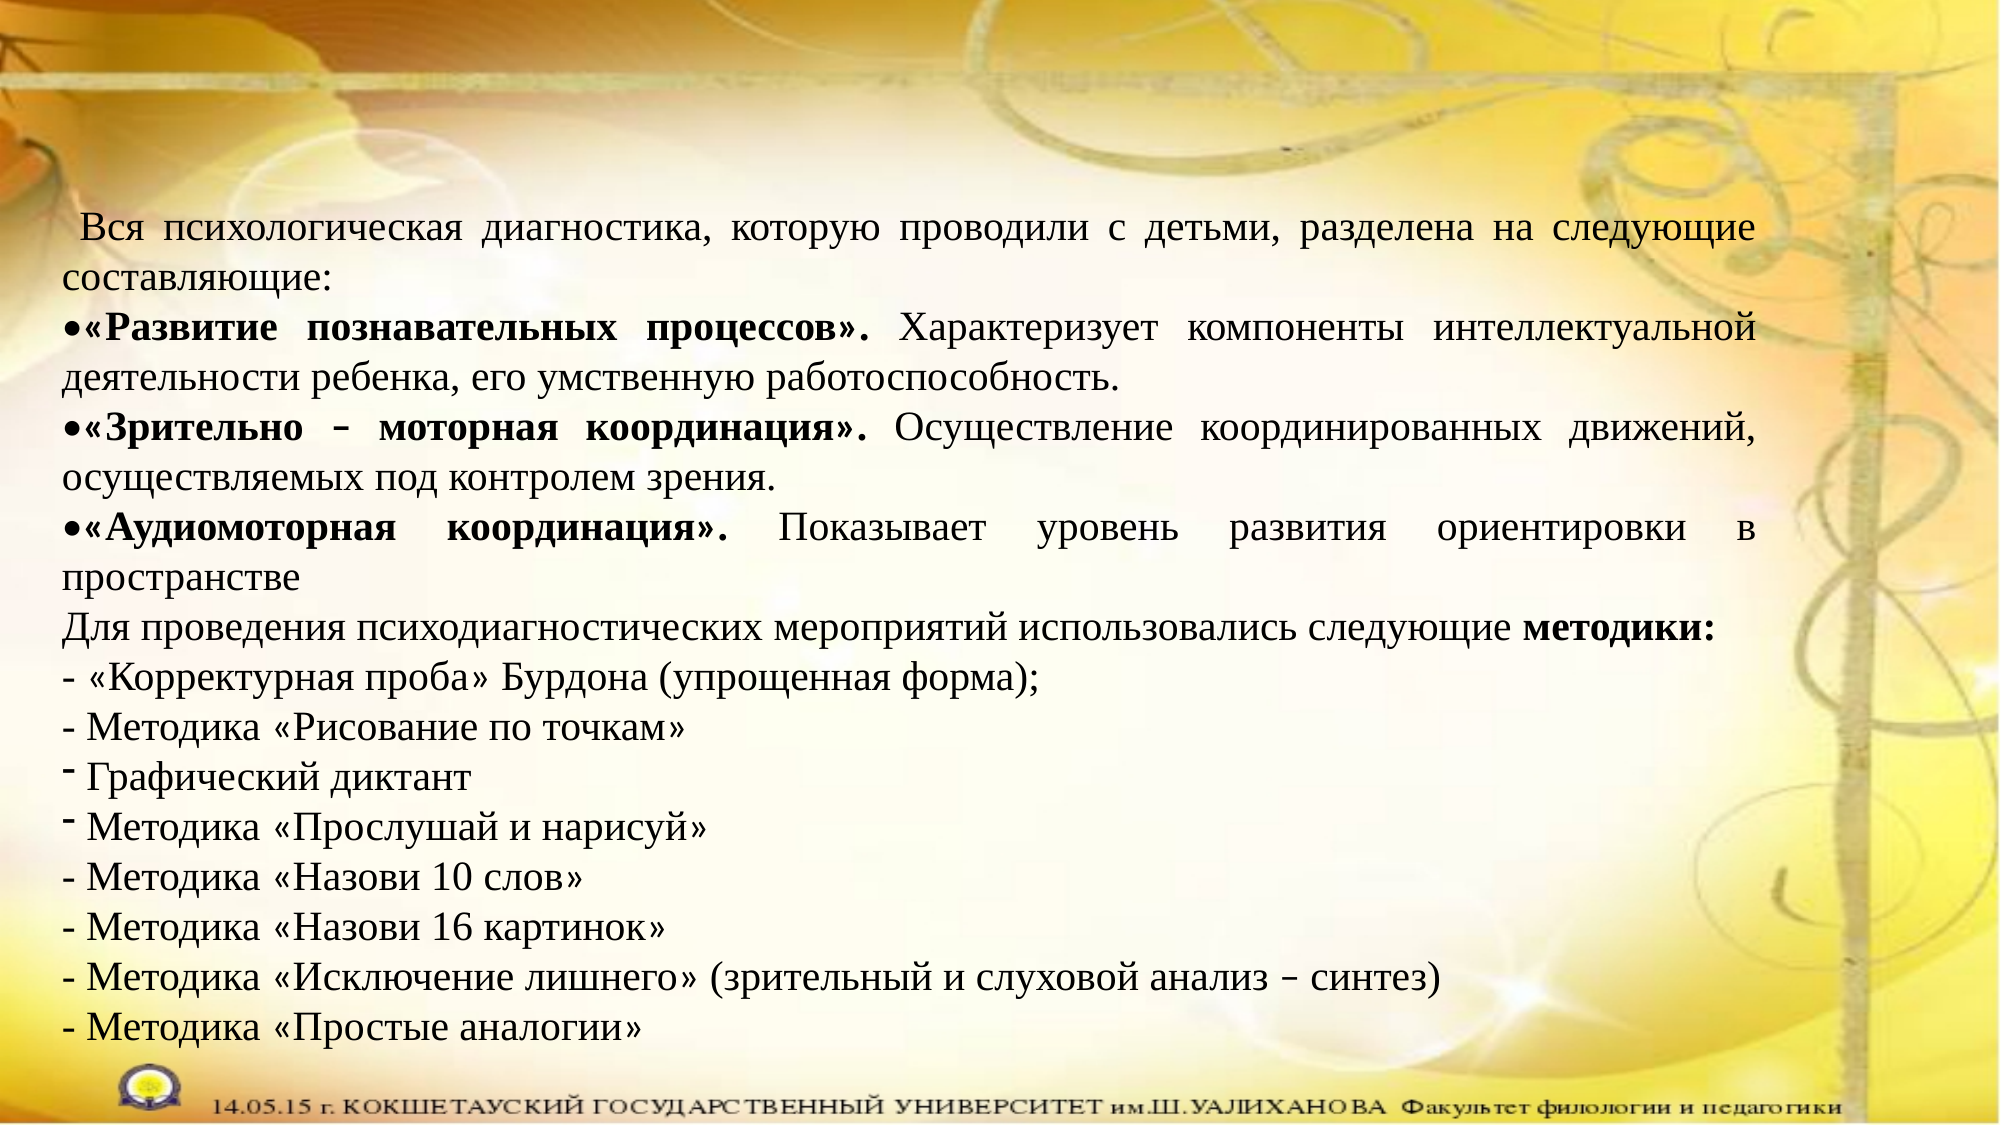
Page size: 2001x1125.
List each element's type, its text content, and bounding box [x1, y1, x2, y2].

picture [0, 0, 2001, 1125]
text_box Вся психологическая диагностика, которую проводили с детьми, разделена на следующие составляющие: •«Развитие познавательных процессов». Характеризует компоненты интеллектуальной деятельности ребенка, его умственную работоспособность. •«Зрительно – моторная координация». Осуществление координированных движений, осуществляемых под контролем зрения. •«Аудиомоторная координация». Показывает уровень развития ориентировки в пространстве Для проведения психодиагностических мероприятий использовались следующие методики: - «Корректурная проба» Бурдона (упрощенная форма); - Методика «Рисование по точкам» Графический диктант Методика «Прослушай и нарисуй» - Методика «Назови 10 слов» - Методика «Назови 16 картинок» - Методика «Исключение лишнего» (зрительный и слуховой анализ – синтез) - Методика «Простые аналогии» [47, 191, 1772, 1057]
